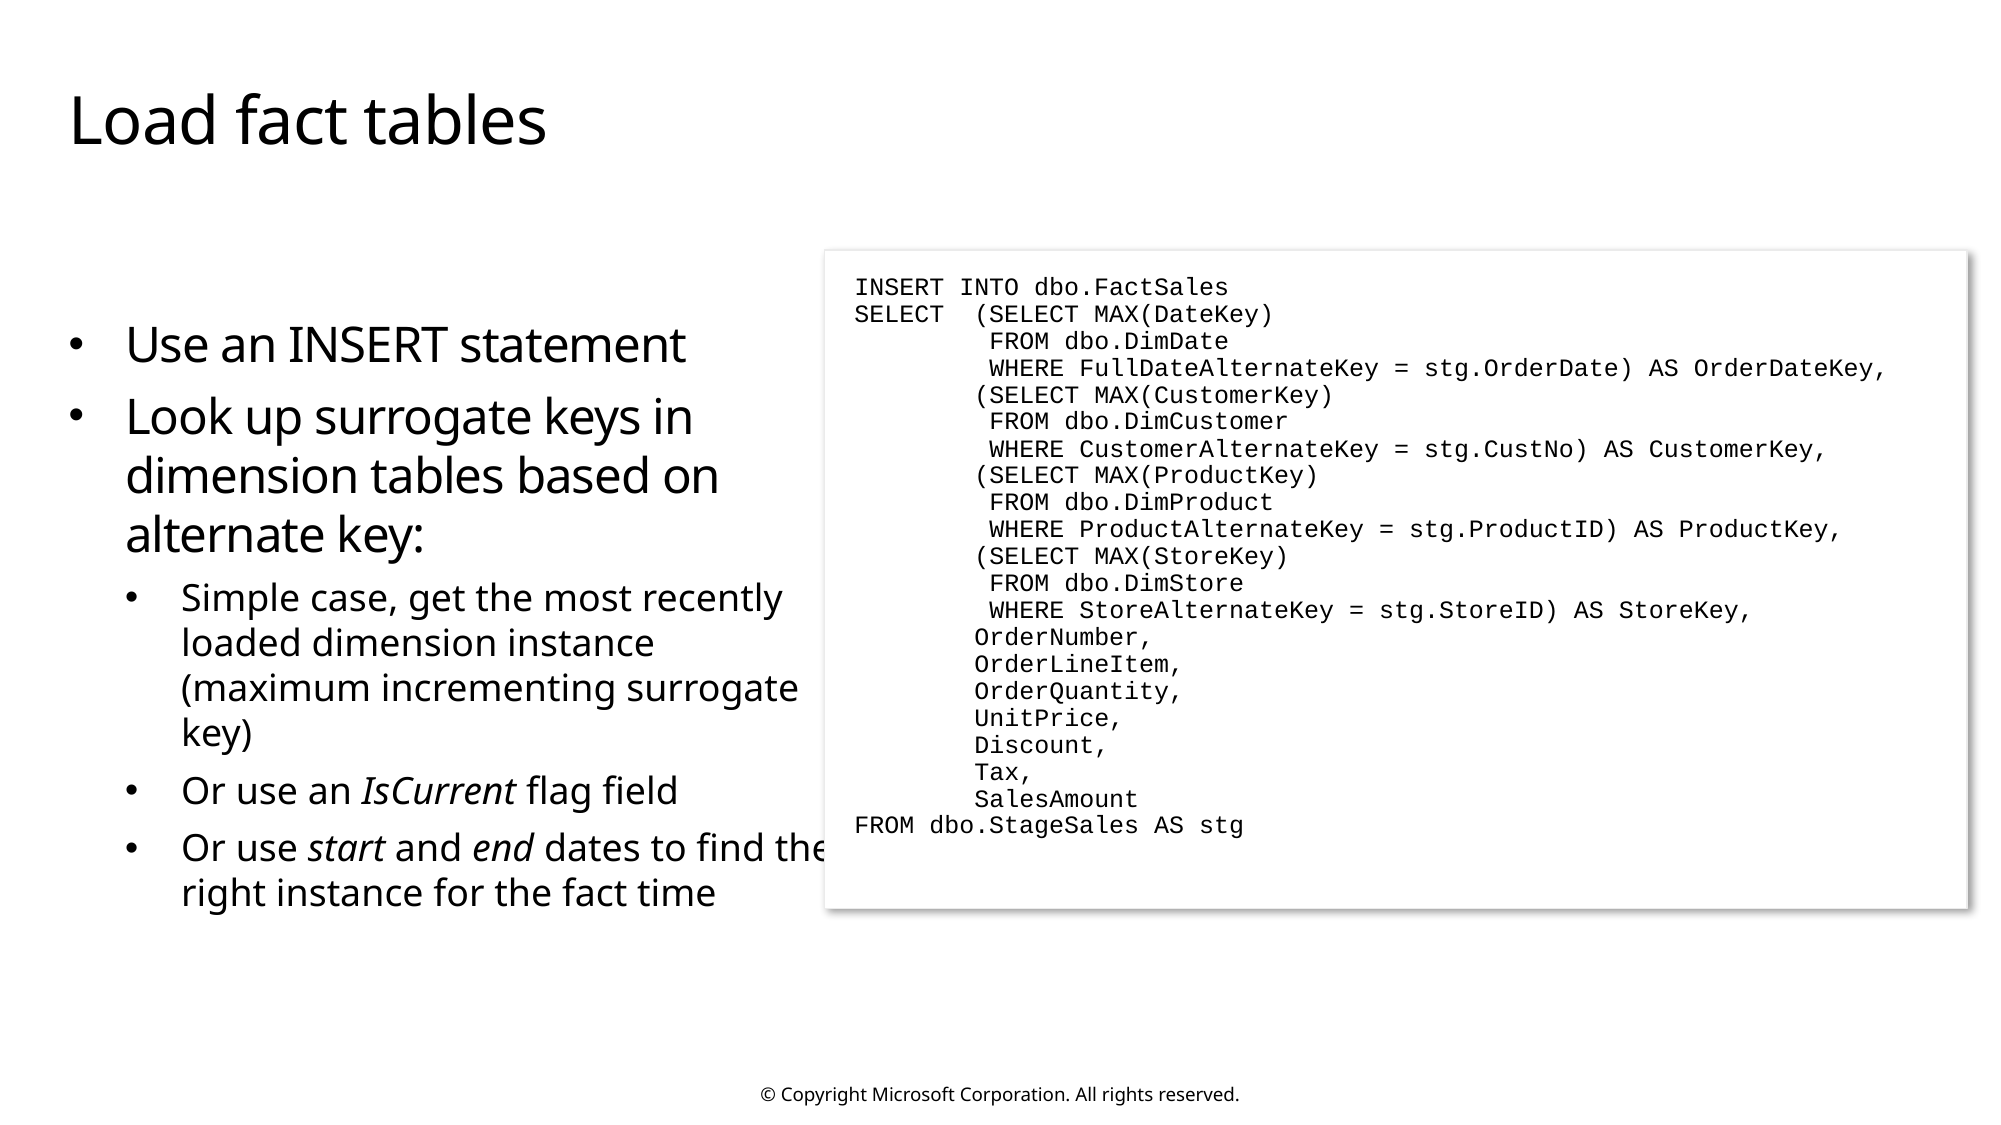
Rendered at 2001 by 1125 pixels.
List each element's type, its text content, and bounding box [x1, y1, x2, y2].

title Load fact tables [68, 72, 1930, 184]
text_box INSERT INTO dbo.FactSales SELECT (SELECT MAX(DateKey) FROM dbo.DimDate WHERE FullDateAlternateKey = stg.OrderDate) AS OrderDateKey, (SELECT MAX(CustomerKey) FROM dbo.DimCustomer WHERE CustomerAlternateKey = stg.CustNo) AS CustomerKey, (SELECT MAX(ProductKey) FROM dbo.DimProduct WHERE ProductAlternateKey = stg.ProductID) AS ProductKey, (SELECT MAX(StoreKey) FROM dbo.DimStore WHERE StoreAlternateKey = stg.StoreID) AS StoreKey, OrderNumber, OrderLineItem, OrderQuantity, UnitPrice, Discount, Tax, SalesAmount FROM dbo.StageSales AS stg [824, 249, 1968, 909]
list Use an INSERT statement Look up surrogate keys in dimension tables based on alternate key: Simple case, get the most recently loaded dimension instance (maximum incrementing surrogate key) Or use an IsCurrent flag field Or use start and end dates to find the right instance for the fact time [68, 306, 822, 882]
